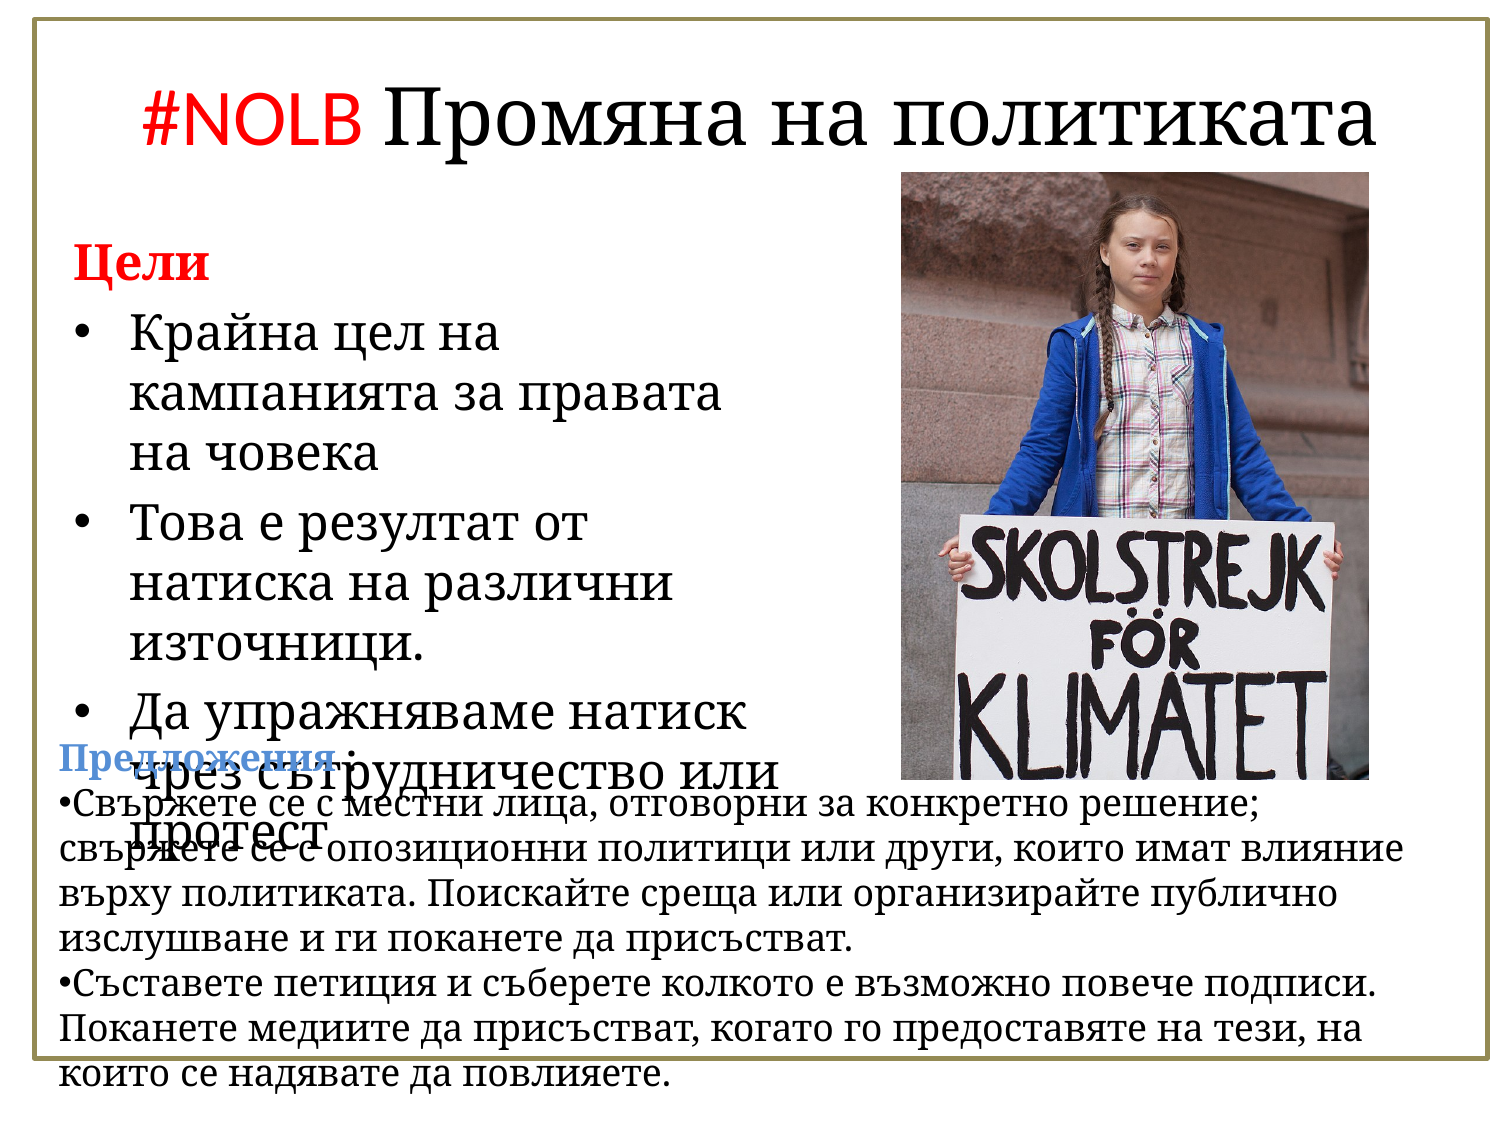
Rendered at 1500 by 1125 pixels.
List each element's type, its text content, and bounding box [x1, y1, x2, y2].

text_box Предложения : Свържете се с местни лица, отговорни за конкретно решение; свържете се с опозиционни политици или други, които имат влияние върху политиката. Поискайте среща или организирайте публично изслушване и ги поканете да присъстват. Съставете петиция и съберете колкото е възможно повече подписи. Поканете медиите да присъстват, когато го предоставяте на тези, на които се надявате да повлияете. [43, 726, 1435, 1102]
picture [901, 172, 1369, 780]
text_box #NOLB Промяна на политиката [85, 19, 1436, 207]
list Цели Крайна цел на кампанията за правата на човека Това е резултат от натиска на различни източници. Да упражняваме натиск чрез сътрудничество или протест [58, 222, 810, 719]
text_box [32, 17, 1490, 1061]
